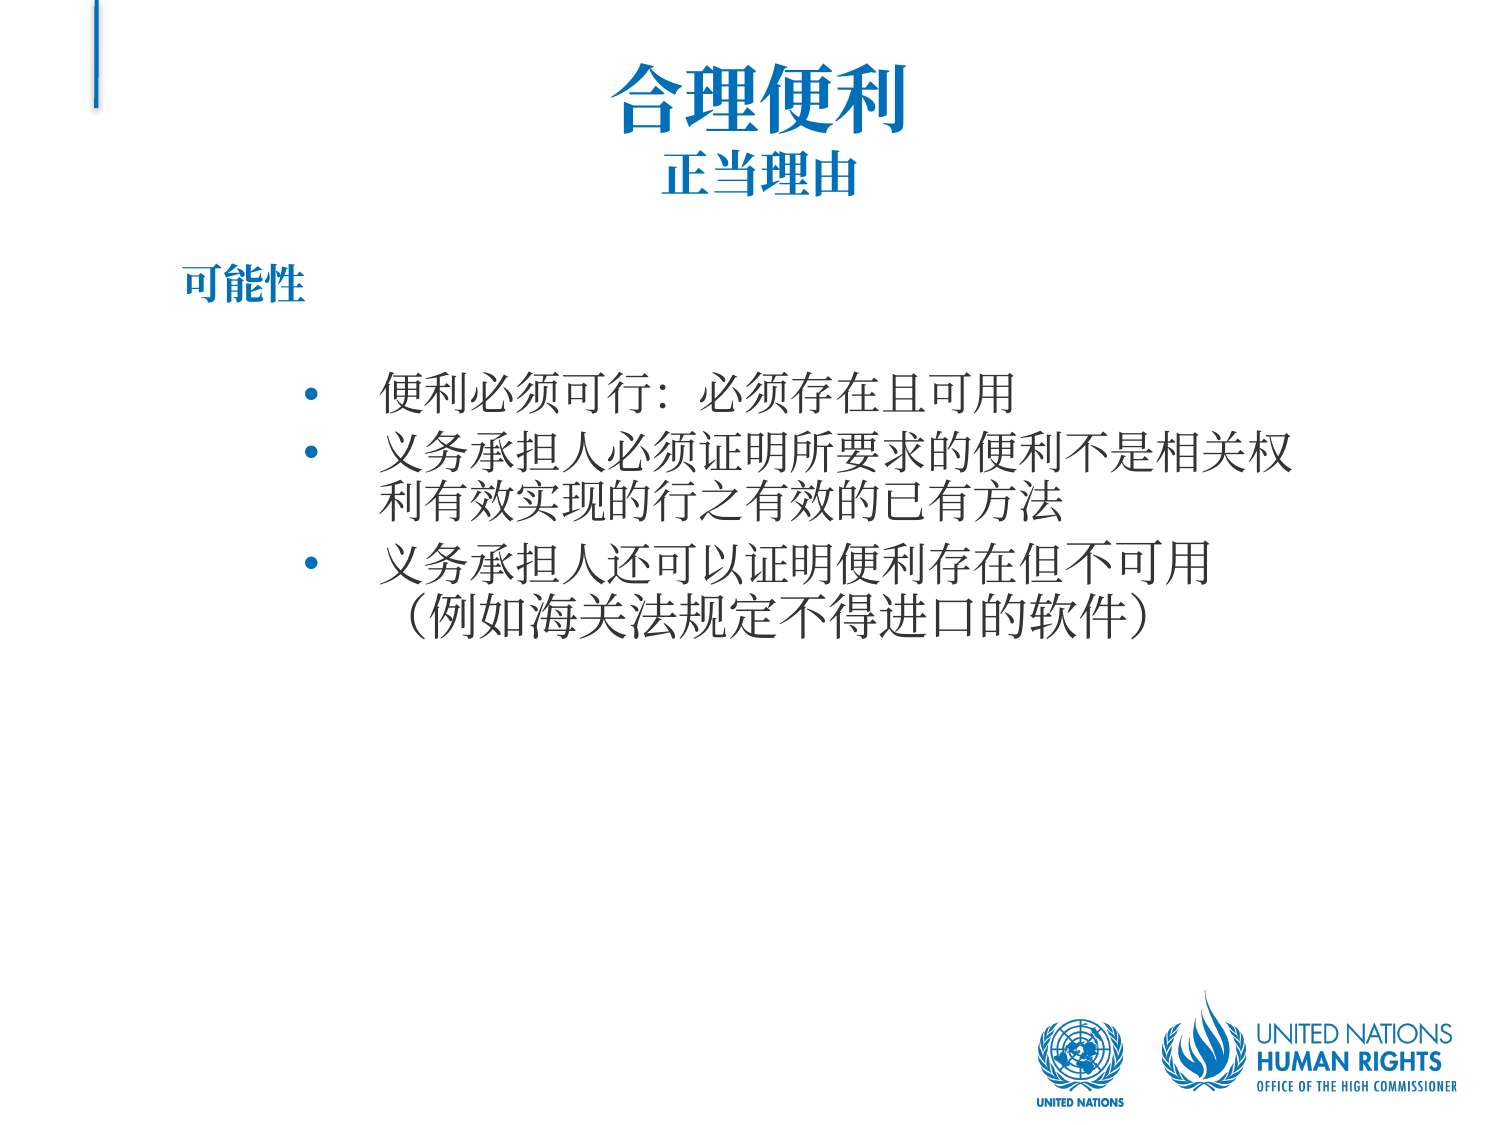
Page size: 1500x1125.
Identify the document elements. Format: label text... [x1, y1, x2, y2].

title 合理便利 正当理由 [64, 45, 1456, 224]
picture [1037, 990, 1457, 1107]
text_box 可能性 便利必须可行：必须存在且可用 义务承担人必须证明所要求的便利不是相关权利有效实现的行之有效的已有方法 义务承担人还可以证明便利存在但不可用（例如海关法规定不得进口的软件） [166, 256, 1325, 925]
